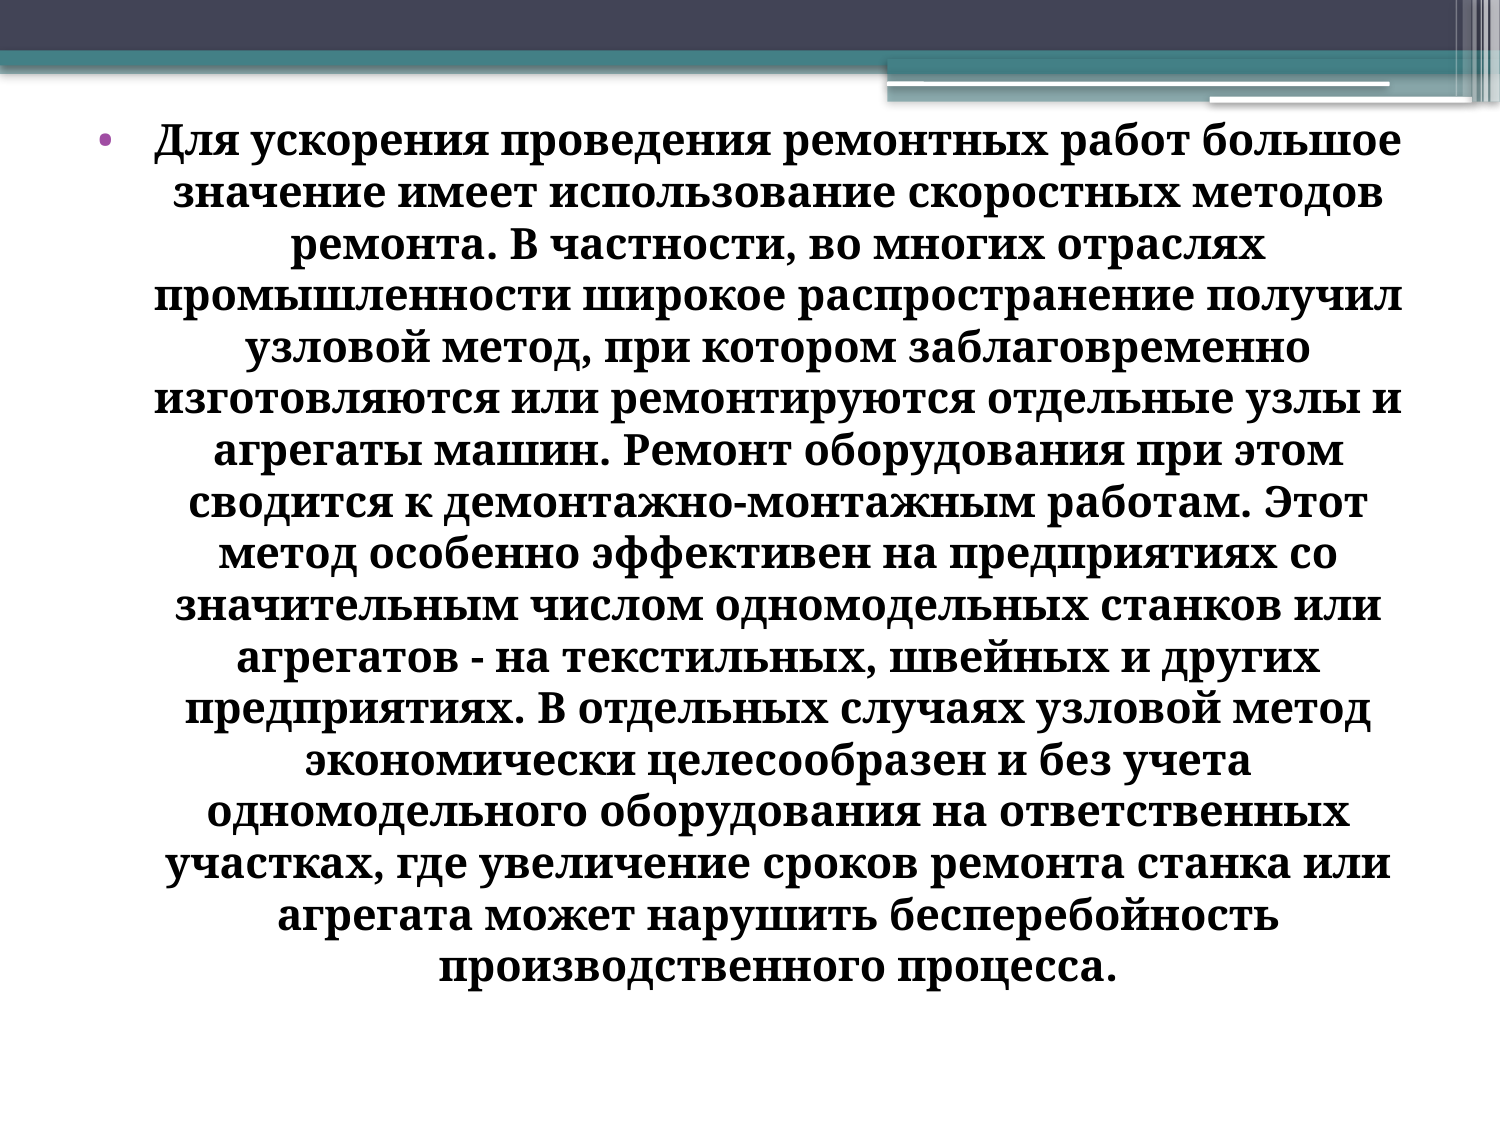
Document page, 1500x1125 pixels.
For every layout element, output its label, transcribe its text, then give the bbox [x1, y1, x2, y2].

list Для ускорения проведения ремонтных работ большое значение имеет использование скоростных методов ремонта. В частности, во многих отраслях промышленности широкое распространение получил узловой метод, при котором заблаговременно изготовляются или ремонтируются отдельные узлы и агрегаты машин. Ремонт оборудования при этом сводится к демонтажно-монтажным работам. Этот метод особенно эффективен на предприятиях со значительным числом одномодельных станков или агрегатов - на текстильных, швейных и других предприятиях. В отдельных случаях узловой метод экономически целесообразен и без учета одномодельного оборудования на ответственных участках, где увеличение сроков ремонта станка или агрегата может нарушить бесперебойность производственного процесса. [75, 105, 1425, 1000]
